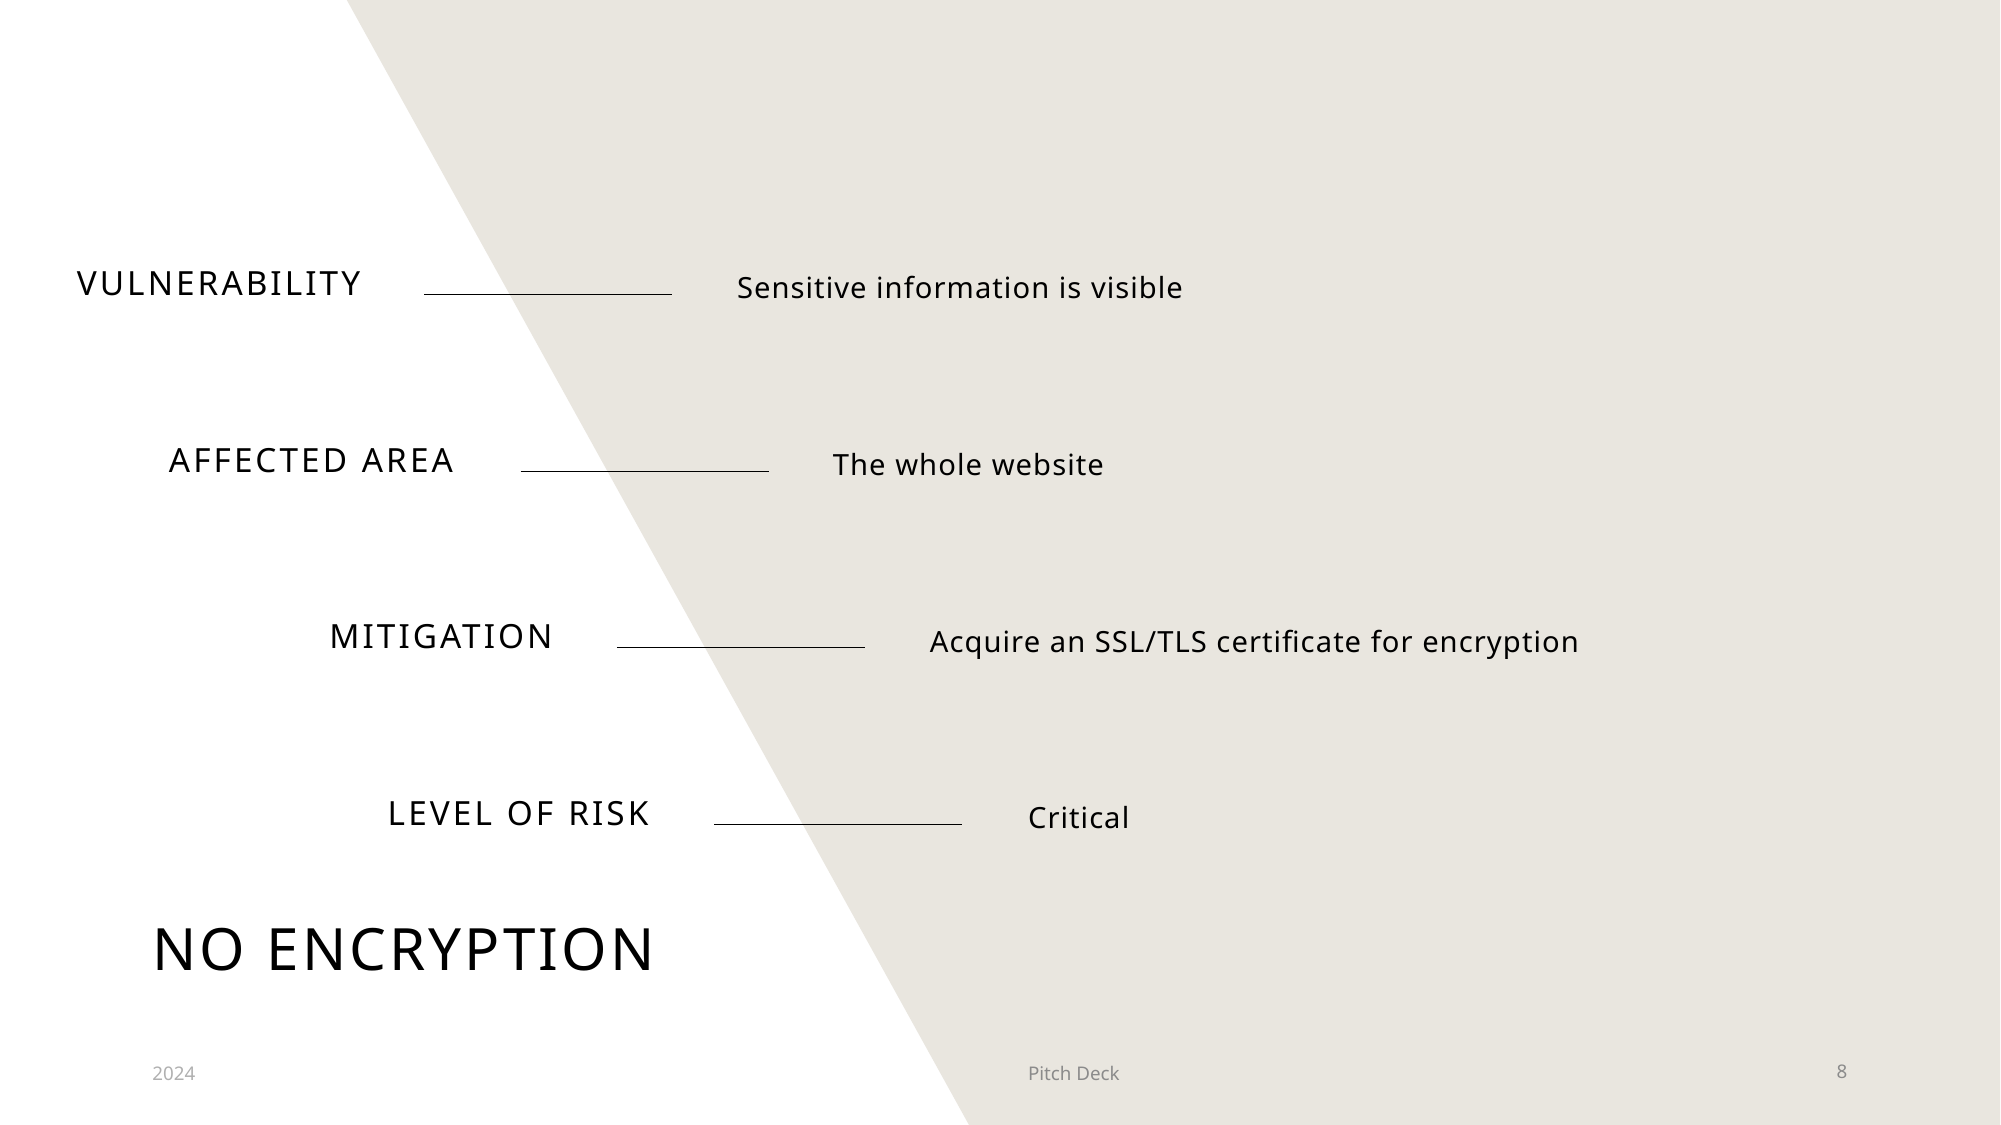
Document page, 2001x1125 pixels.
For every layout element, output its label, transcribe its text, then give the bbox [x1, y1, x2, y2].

list Affected Area [117, 419, 469, 504]
list Vulnerability [24, 242, 376, 328]
list Acquire an SSL/TLS certificate for encryption [914, 616, 1824, 782]
slide_number 8 [1773, 1042, 1863, 1103]
list The whole website [817, 438, 1727, 605]
title No Encryption [137, 903, 808, 1000]
list Critical [1013, 791, 1922, 958]
footer Pitch Deck [1013, 1042, 1310, 1103]
list Mitigation [216, 596, 568, 681]
slide_number 2024 [137, 1042, 588, 1103]
list Level of Risk [312, 772, 664, 858]
list Sensitive information is visible [722, 261, 1631, 428]
